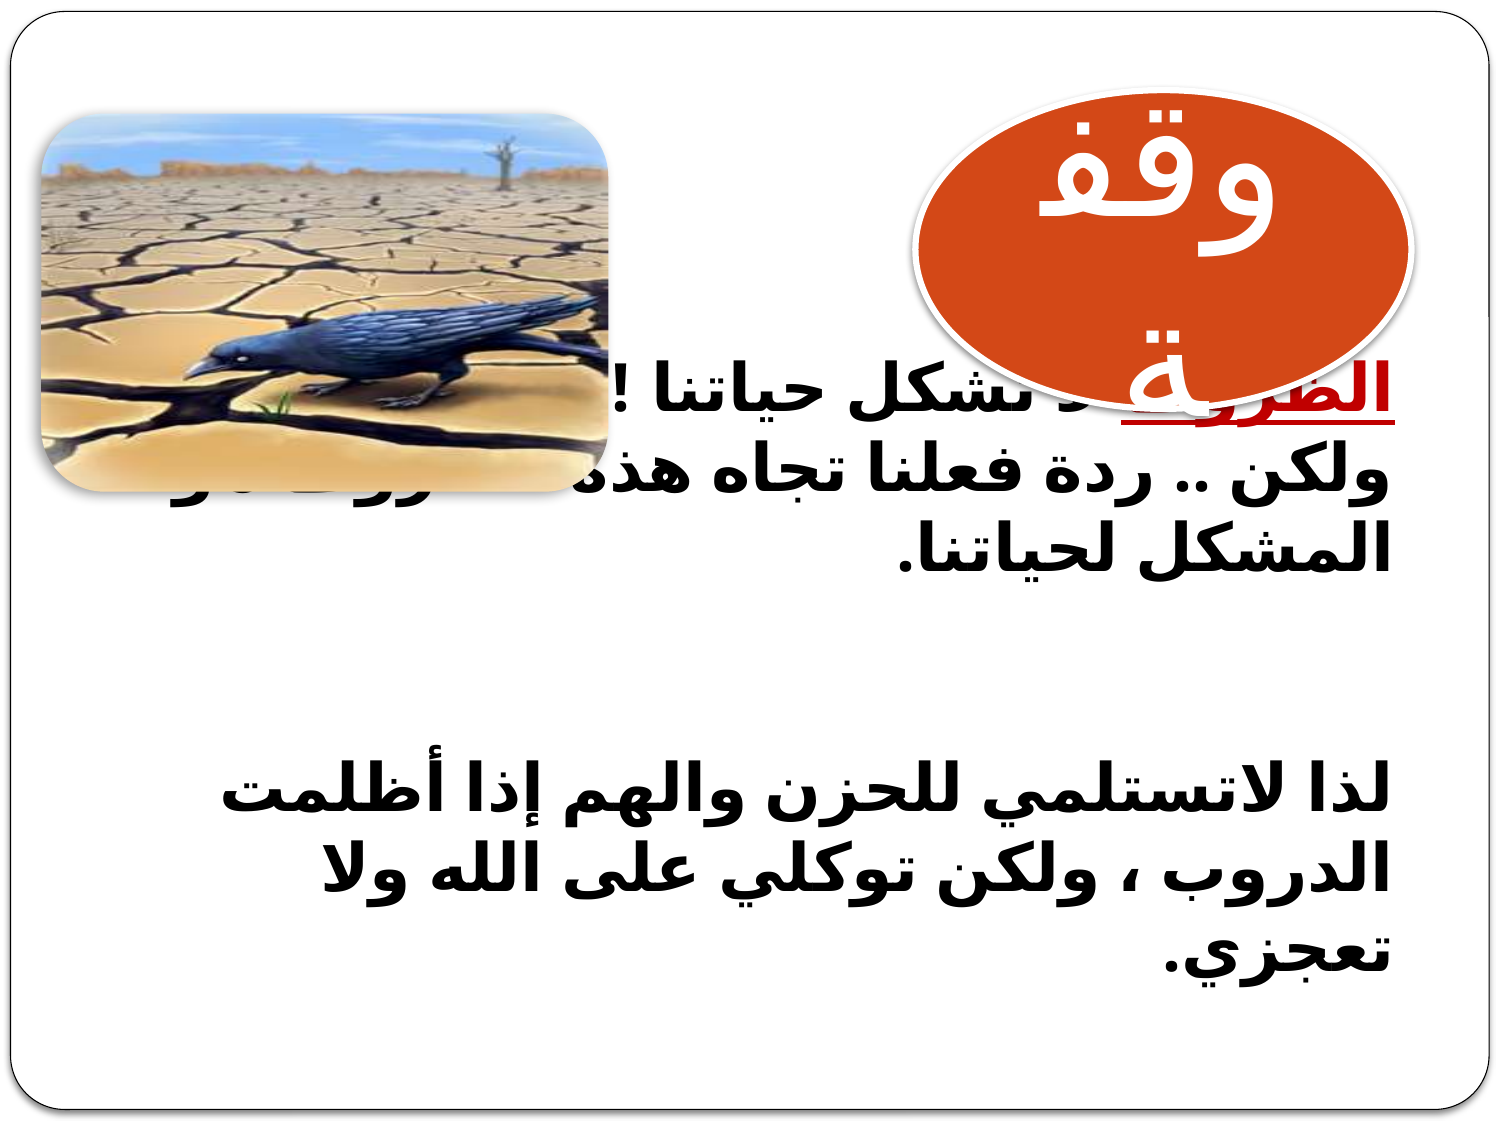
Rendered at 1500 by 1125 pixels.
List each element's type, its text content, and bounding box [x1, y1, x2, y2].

picture [41, 113, 609, 492]
title الظُروف لا تُشكل حياتنا !! ولكن .. ردة فعلنا تجاه هذه الظروف هو المشكل لحياتنا. لذا لاتستلمي للحزن والهم إذا أظلمت الدروب ، ولكن توكلي على الله ولا تعجزي. [109, 456, 1410, 1000]
text_box وقفة [912, 86, 1415, 412]
